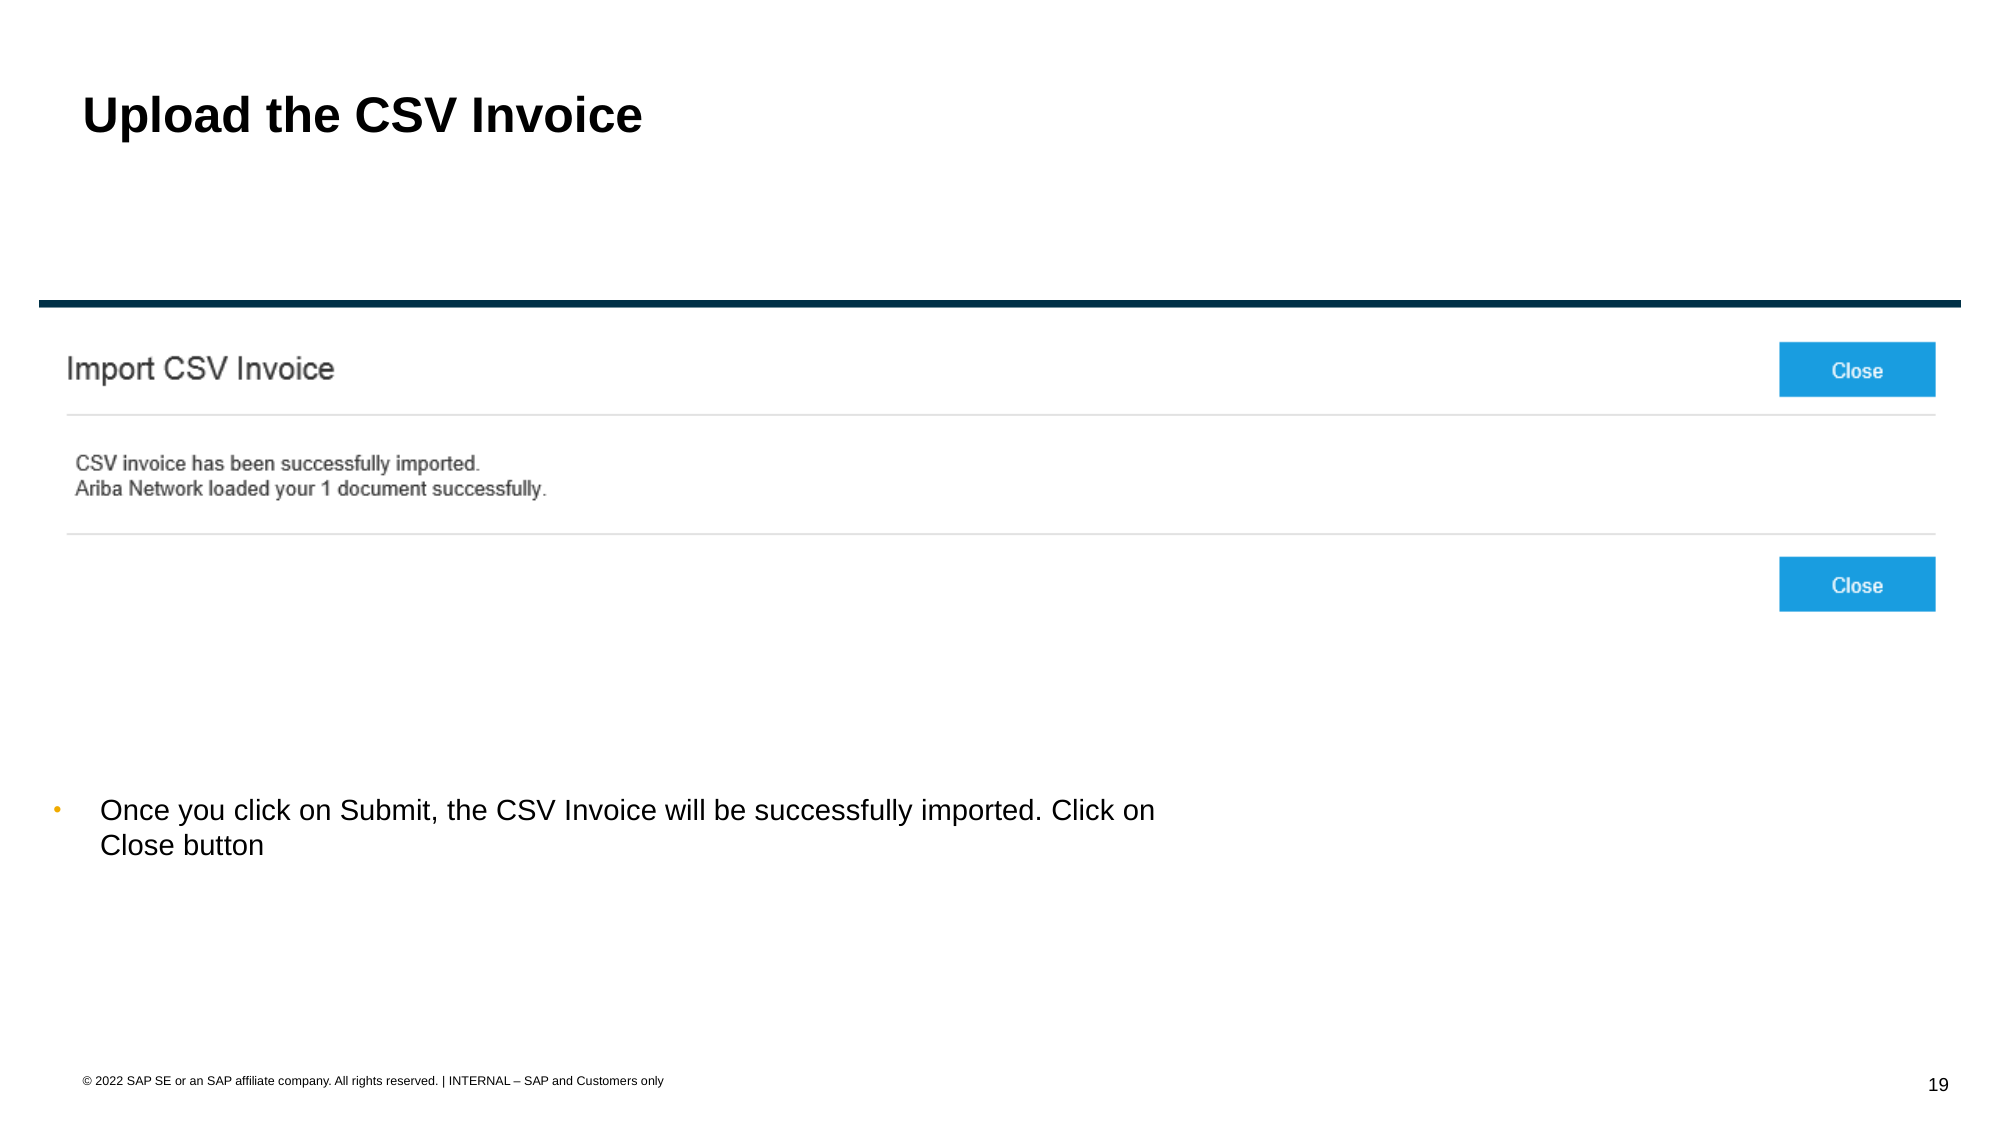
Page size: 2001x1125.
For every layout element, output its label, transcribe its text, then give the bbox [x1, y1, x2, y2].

title Upload the CSV Invoice [82, 82, 1918, 144]
list Once you click on Submit, the CSV Invoice will be successfully imported. Click on Close button [53, 719, 1226, 1065]
picture [39, 308, 1962, 648]
